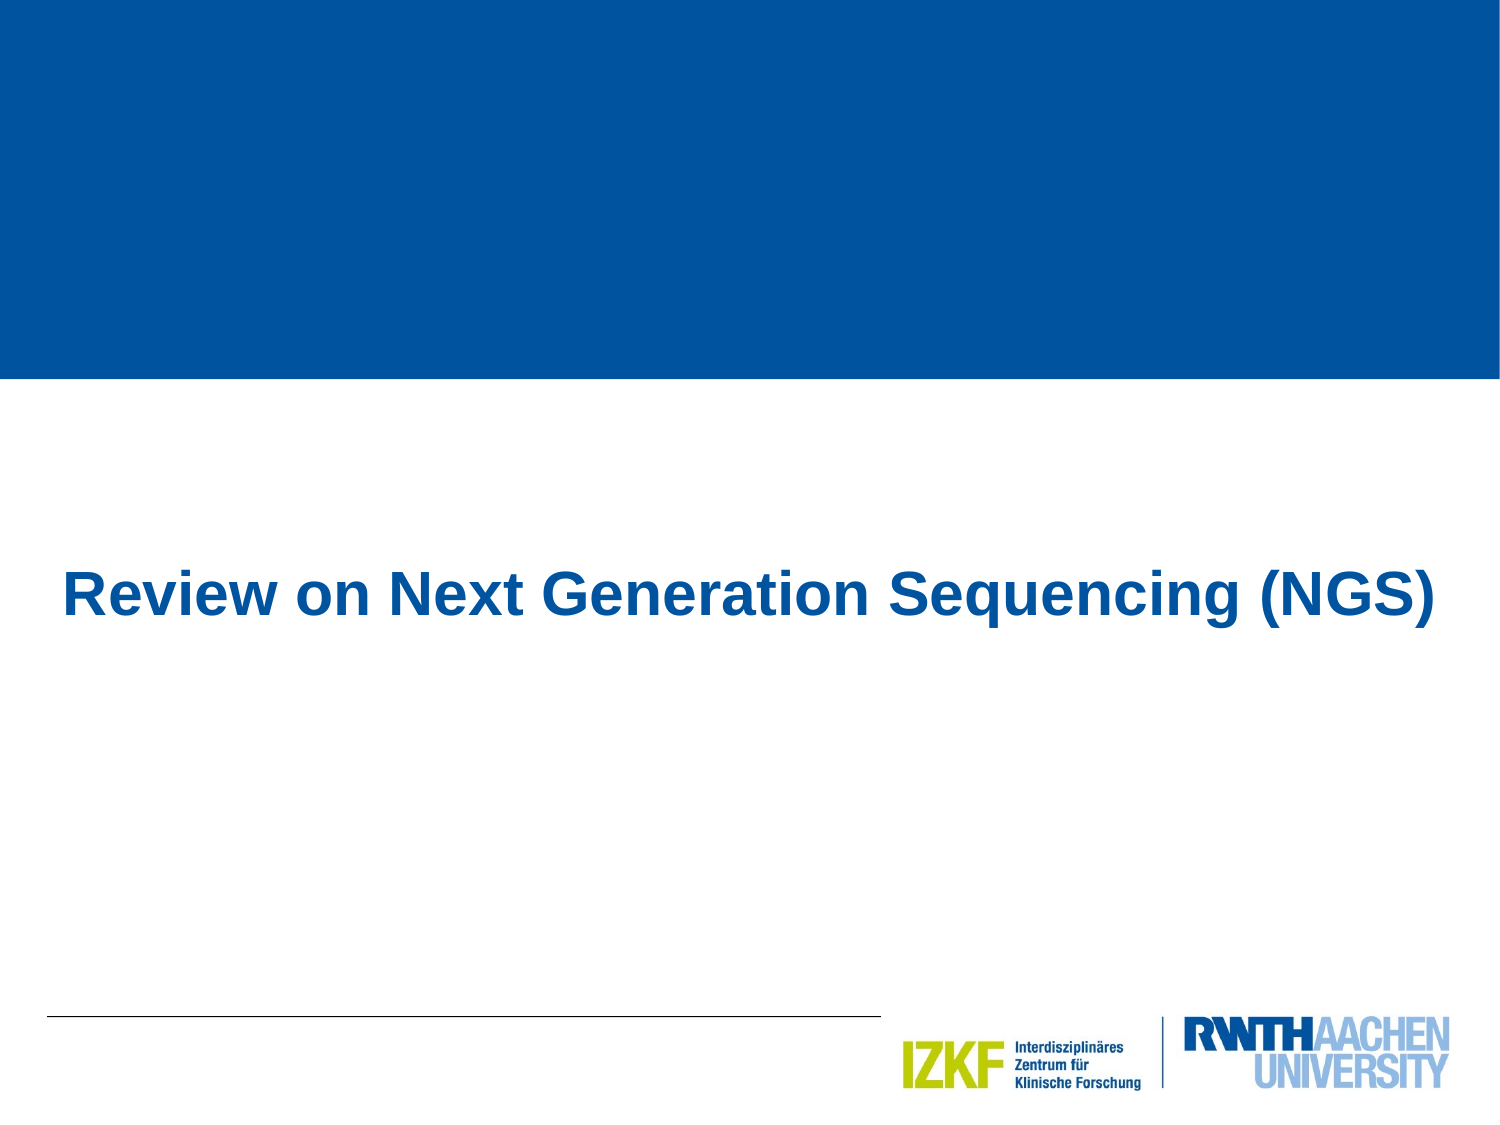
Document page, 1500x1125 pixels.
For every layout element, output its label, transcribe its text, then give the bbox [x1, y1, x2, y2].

picture [881, 981, 1471, 1123]
text_box Review on Next Generation Sequencing (NGS) [15, 539, 1486, 629]
